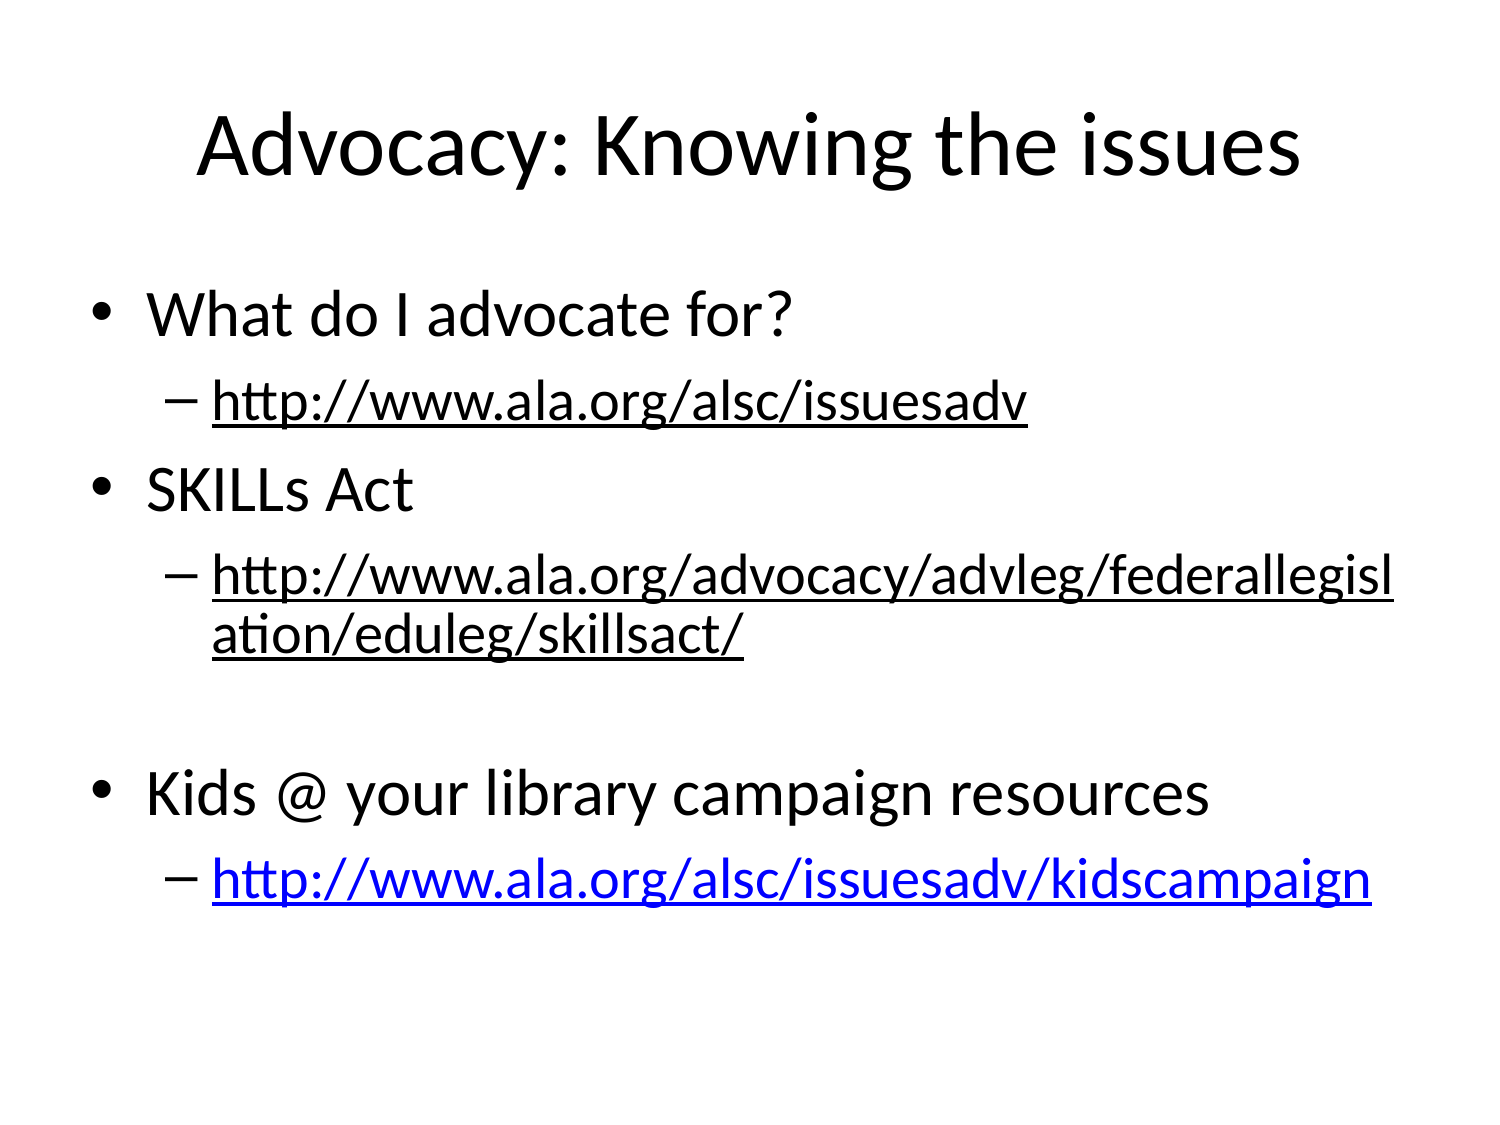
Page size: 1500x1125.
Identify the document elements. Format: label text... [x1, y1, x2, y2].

list What do I advocate for? http://www.ala.org/alsc/issuesadv SKILLs Act http://www.ala.org/advocacy/advleg/federallegislation/eduleg/skillsact/ Kids @ your library campaign resources http://www.ala.org/alsc/issuesadv/kidscampaign [75, 262, 1425, 1005]
title Advocacy: Knowing the issues [75, 45, 1425, 233]
